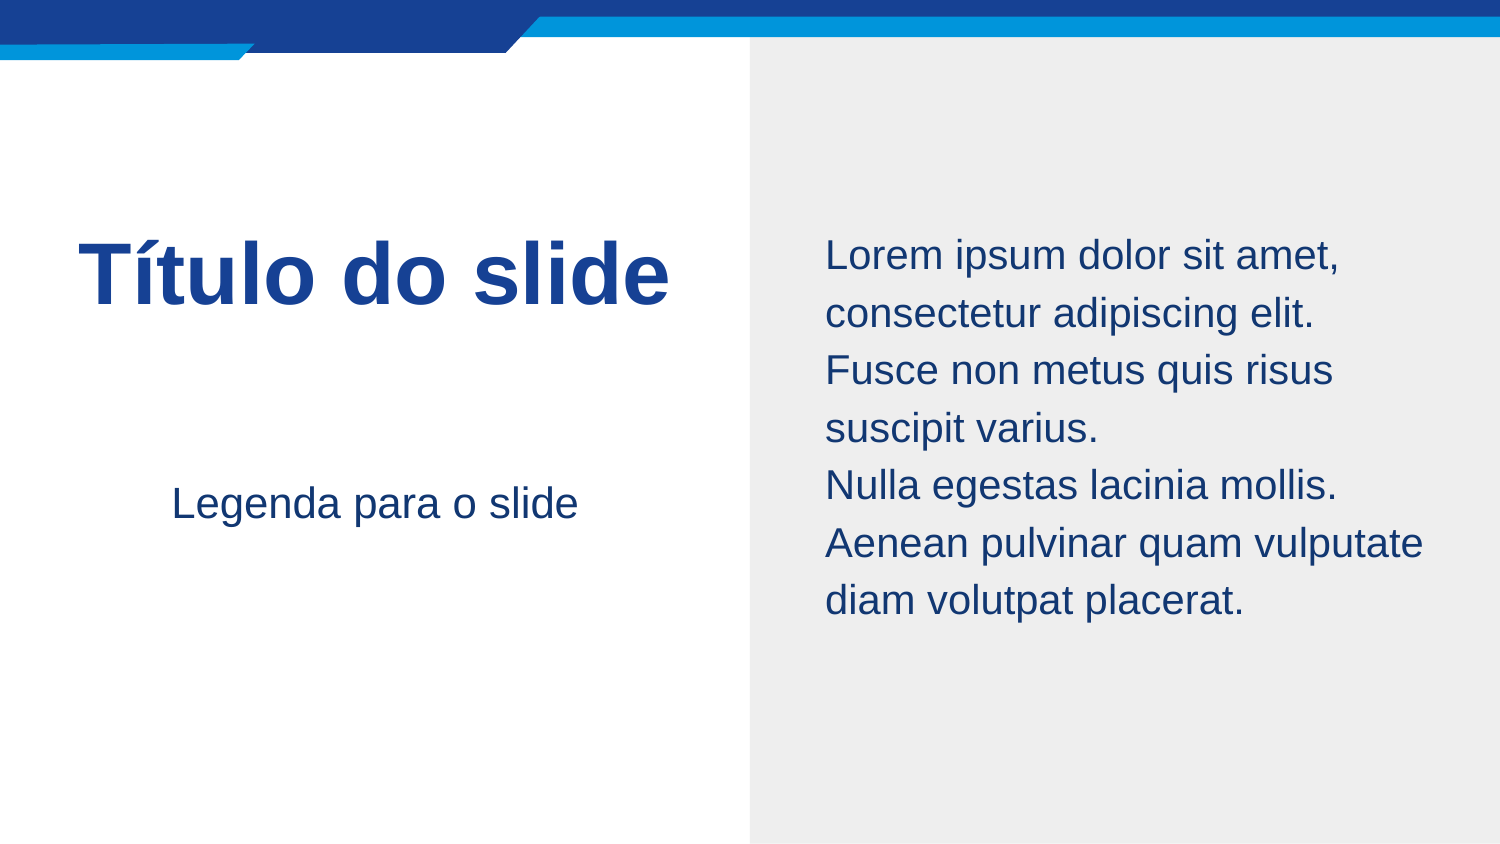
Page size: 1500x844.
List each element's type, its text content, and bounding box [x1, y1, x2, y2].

title Título do slide [43, 202, 708, 446]
subtitle Legenda para o slide [43, 459, 708, 663]
list Lorem ipsum dolor sit amet, consectetur adipiscing elit. Fusce non metus quis risus suscipit varius. Nulla egestas lacinia mollis. Aenean pulvinar quam vulputate diam volutpat placerat. [810, 118, 1440, 725]
